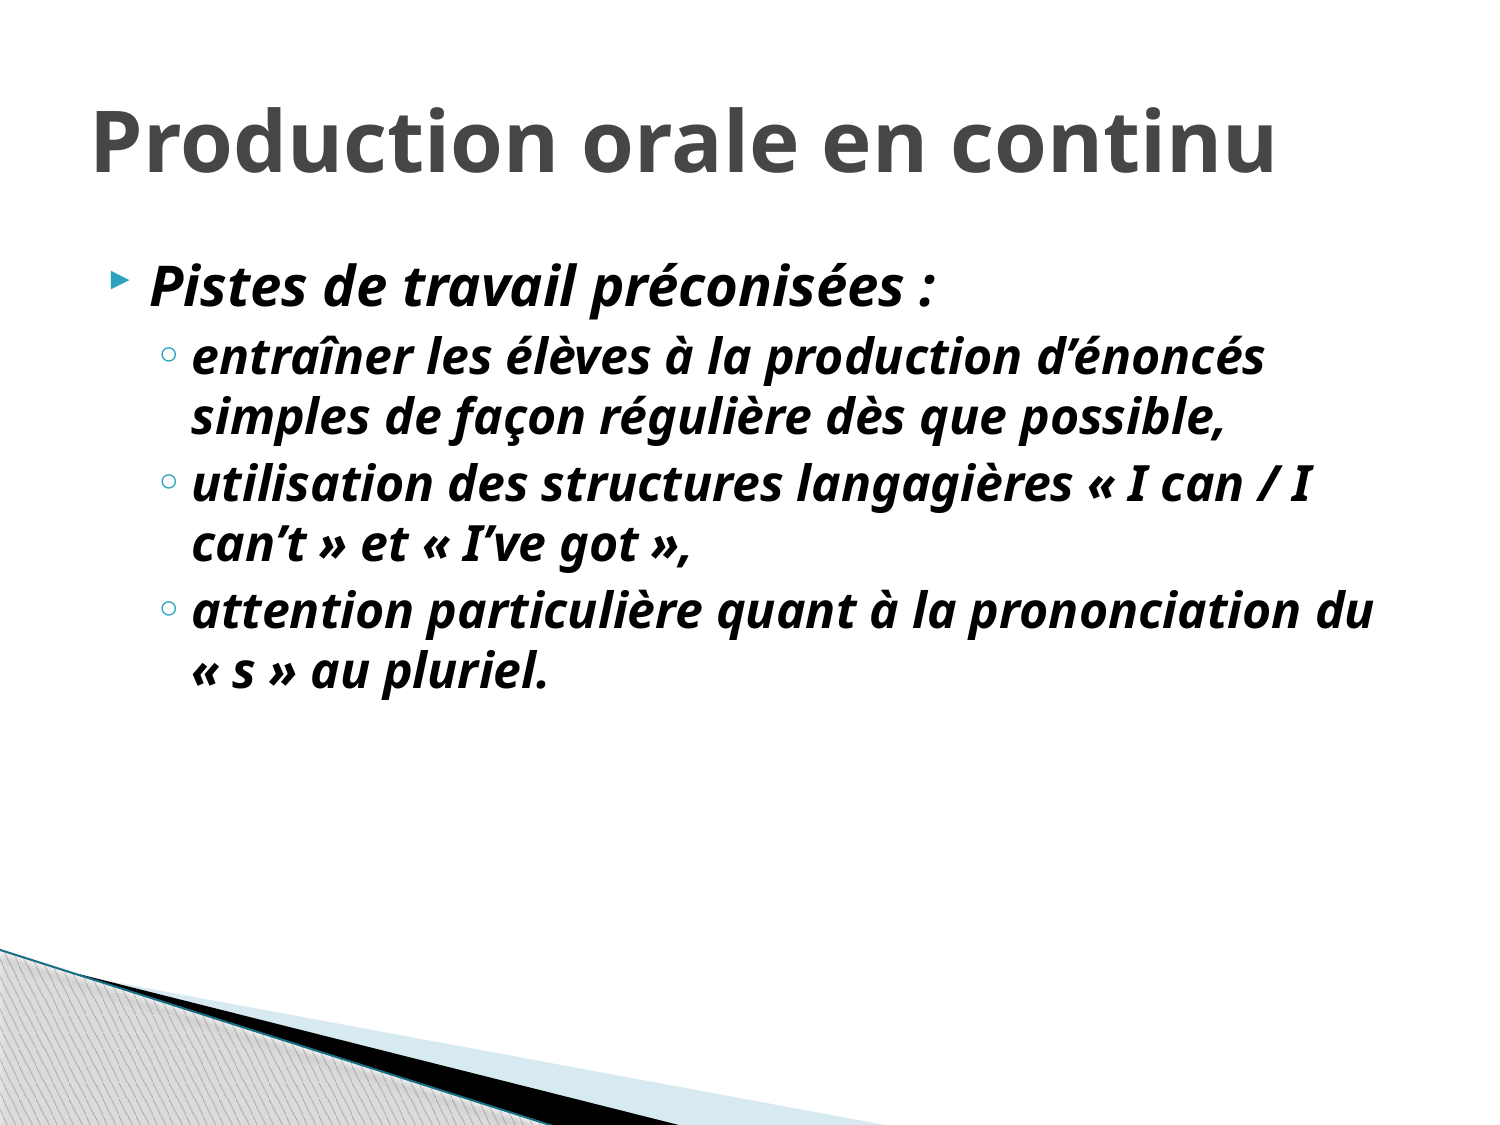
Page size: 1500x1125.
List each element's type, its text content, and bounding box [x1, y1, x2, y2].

title Production orale en continu [75, 45, 1425, 233]
list Pistes de travail préconisées : entraîner les élèves à la production d’énoncés simples de façon régulière dès que possible, utilisation des structures langagières « I can / I can’t » et « I’ve got », attention particulière quant à la prononciation du « s » au pluriel. [75, 243, 1425, 986]
